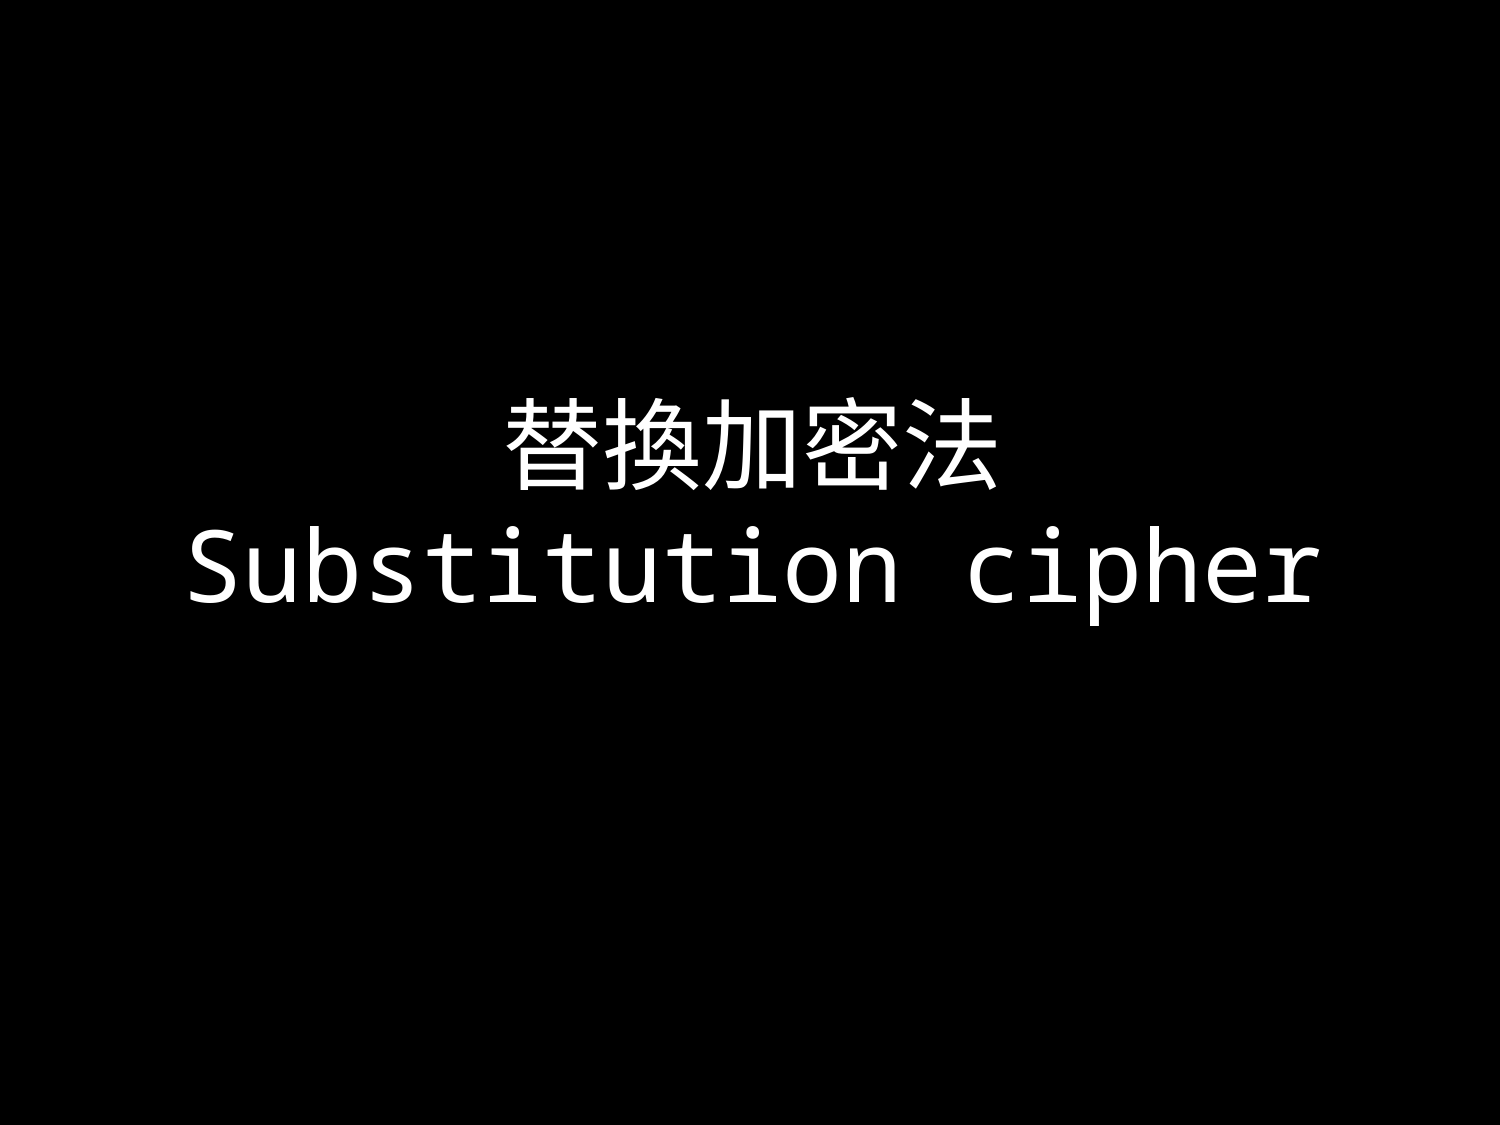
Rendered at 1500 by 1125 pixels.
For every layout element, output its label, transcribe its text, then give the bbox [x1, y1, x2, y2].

text_box 替換加密法 Substitution cipher [167, 374, 1338, 630]
